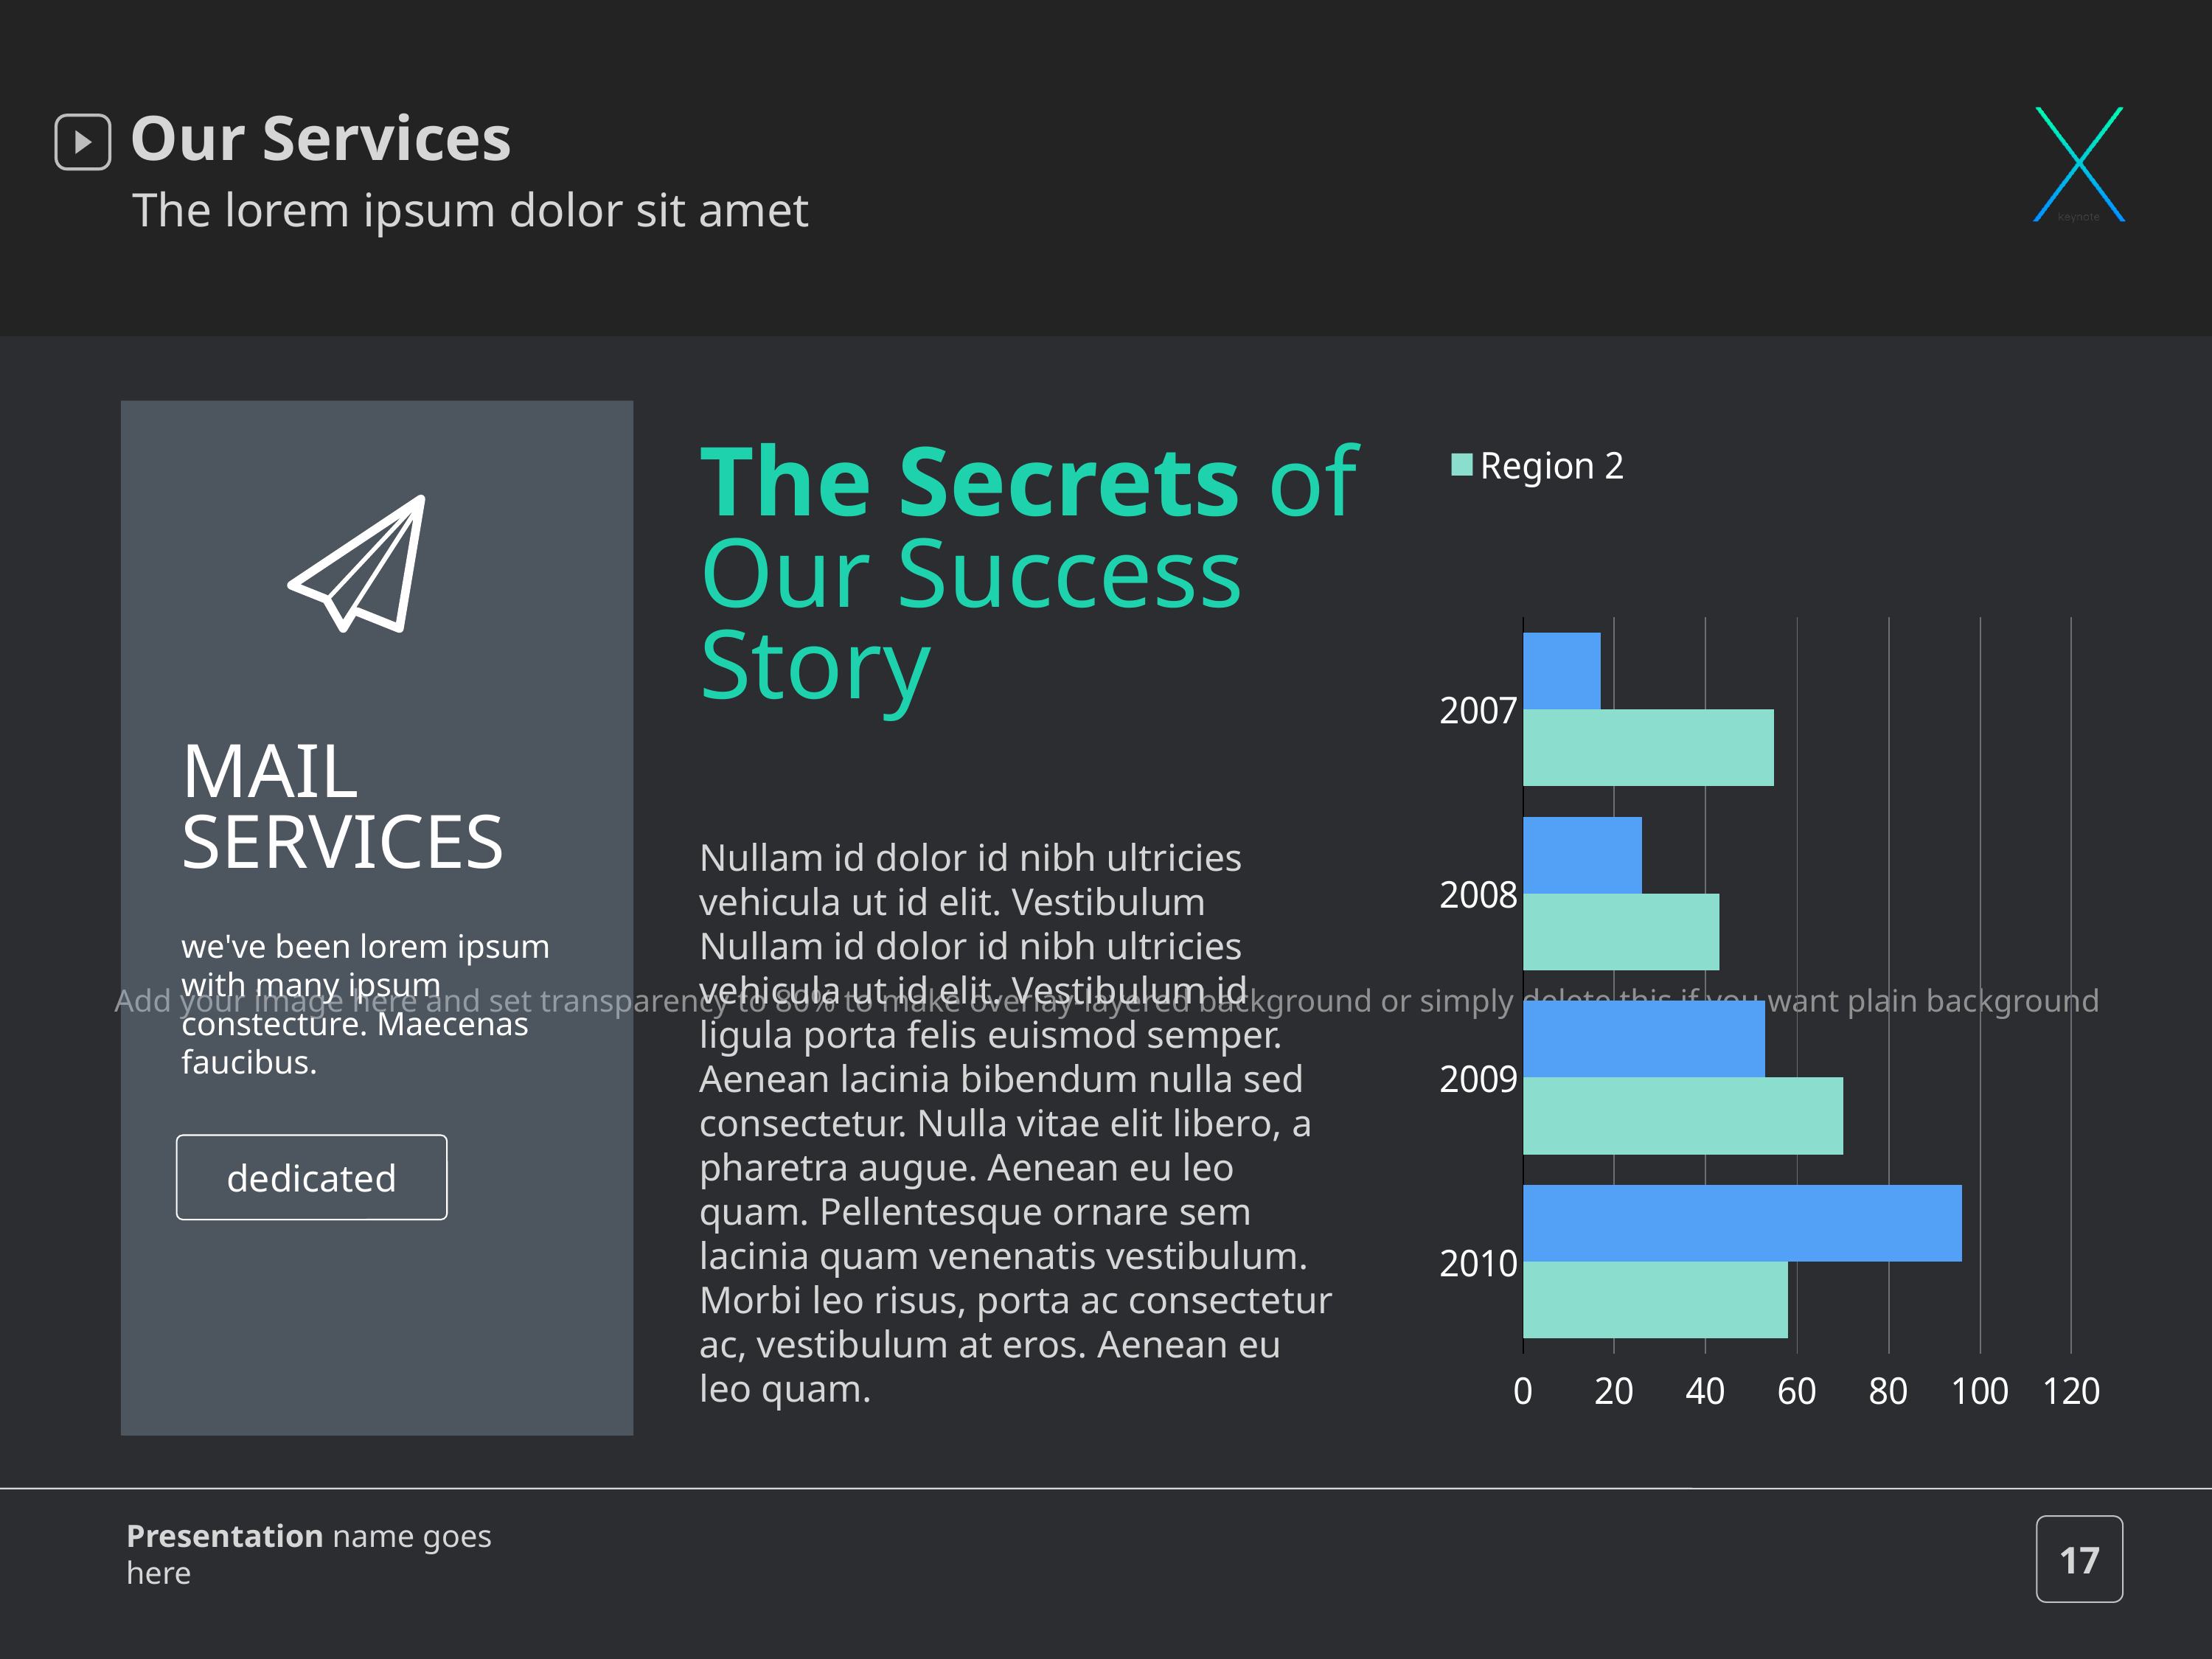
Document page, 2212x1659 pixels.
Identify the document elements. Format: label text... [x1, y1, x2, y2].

chart [1419, 341, 2102, 1436]
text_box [122, 87, 1973, 246]
picture [2032, 107, 2126, 223]
text_box 17 [2051, 1527, 2108, 1591]
text_box dedicated [176, 1135, 448, 1220]
text_box The Secrets of Our Success Story [692, 405, 1377, 754]
text_box [120, 400, 634, 1436]
text_box [287, 494, 425, 633]
text_box we've been lorem ipsum with many ipsum constecture. Maecenas faucibus. [175, 911, 574, 1096]
text_box MAIL SERVICES [175, 715, 574, 908]
text_box Nullam id dolor id nibh ultricies vehicula ut id elit. Vestibulum Nullam id dolor id nibh ultricies vehicula ut id elit. Vestibulum id ligula porta felis euismod semper. Aenean lacinia bibendum nulla sed consectetur. Nulla vitae elit libero, a pharetra augue. Aenean eu leo quam. Pellentesque ornare sem lacinia quam venenatis vestibulum. Morbi leo risus, porta ac consectetur ac, vestibulum at eros. Aenean eu leo quam. [693, 811, 1343, 1433]
